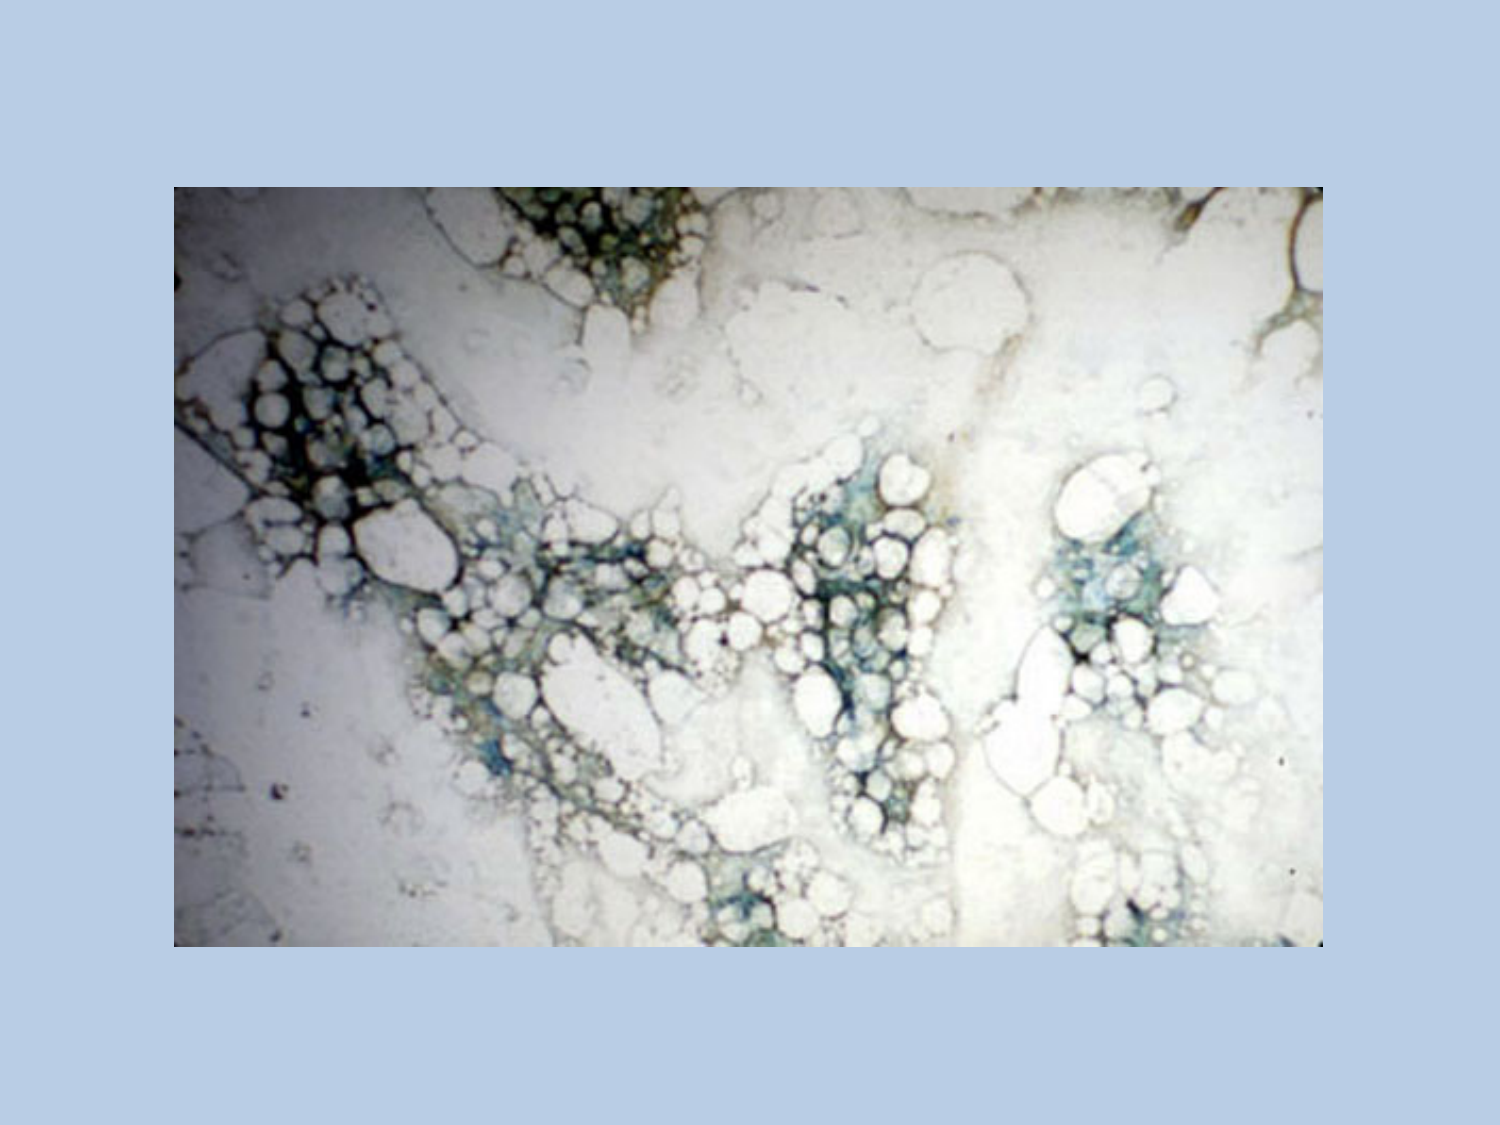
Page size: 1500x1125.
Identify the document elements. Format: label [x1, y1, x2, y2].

picture [174, 187, 1323, 947]
